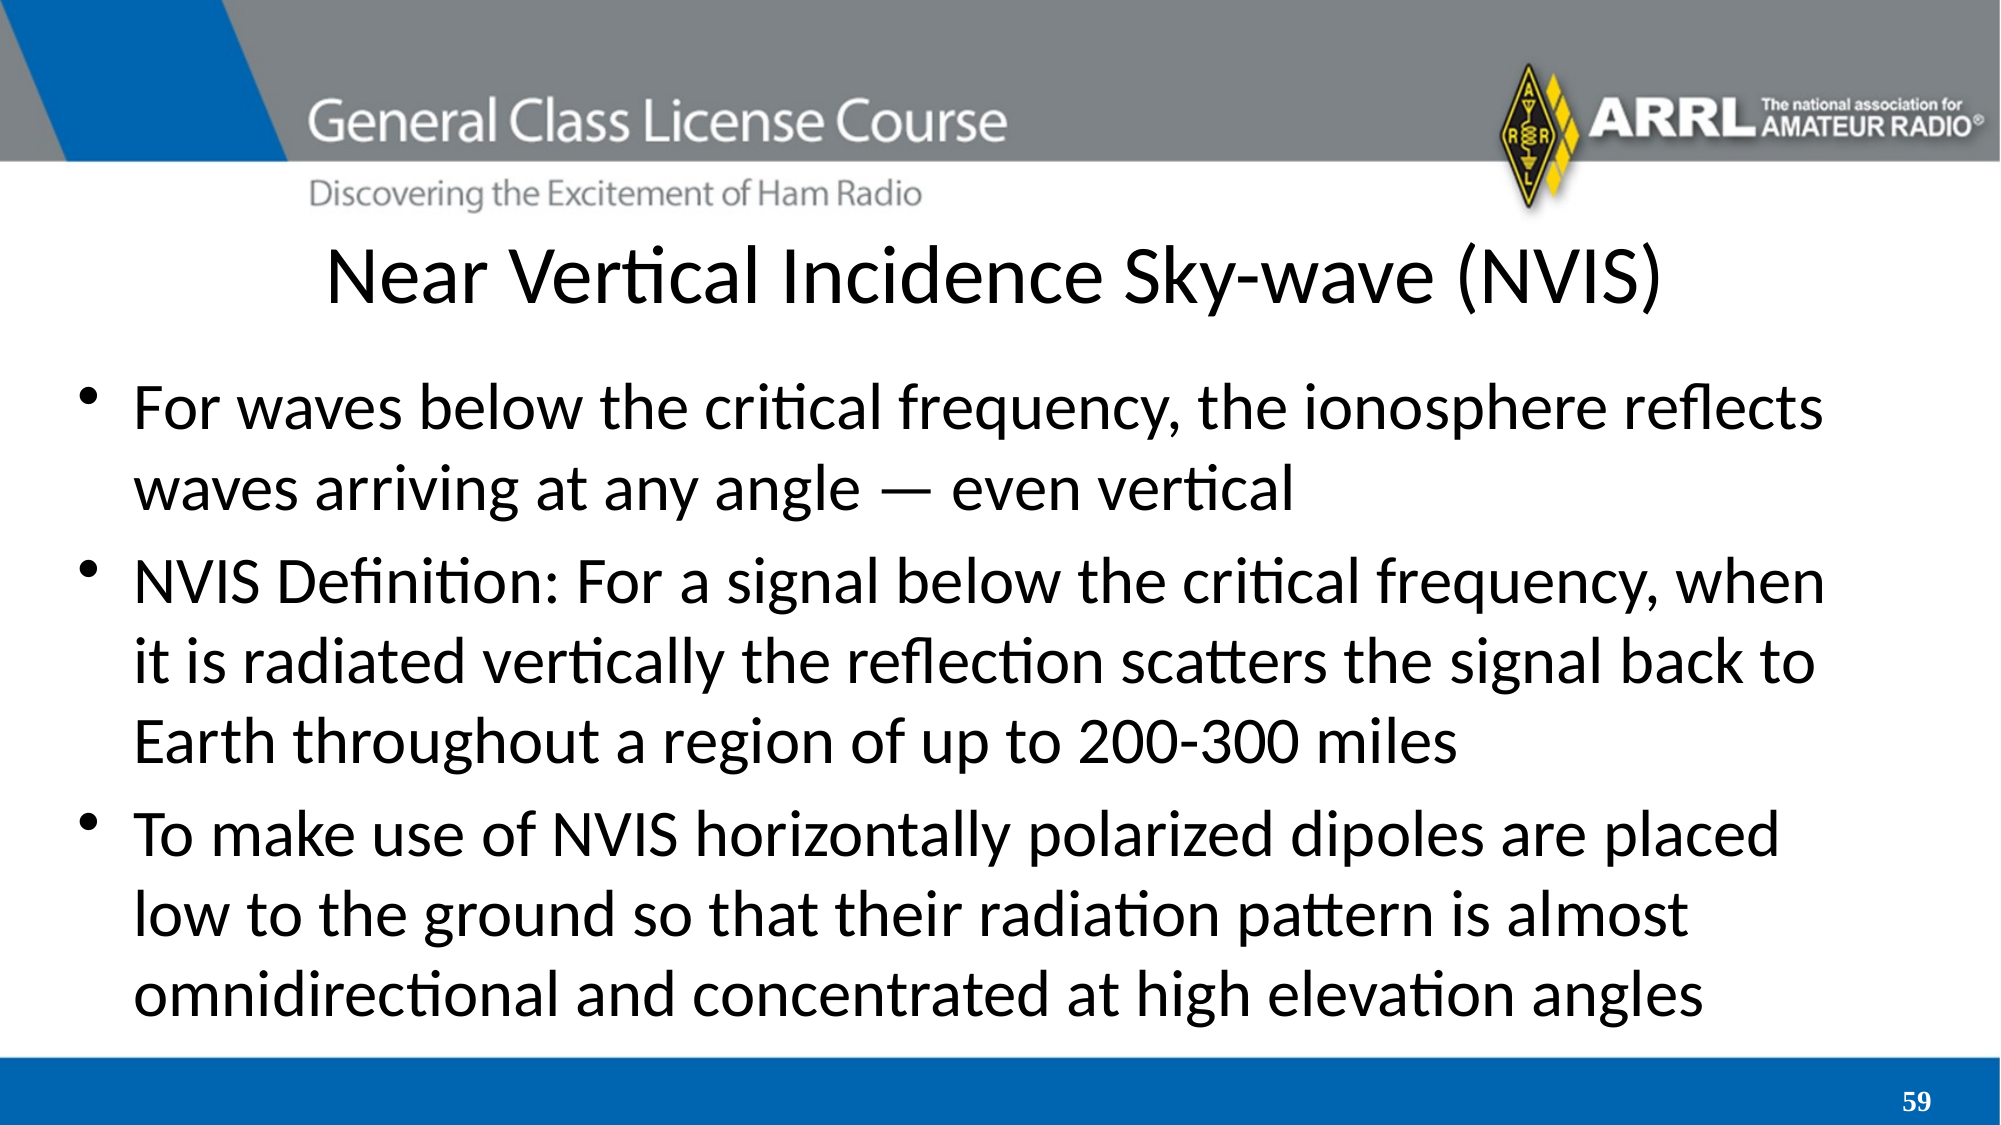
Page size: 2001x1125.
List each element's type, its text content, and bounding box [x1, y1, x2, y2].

picture [0, 0, 2001, 1125]
title Near Vertical Incidence Sky-wave (NVIS) [96, 212, 1897, 356]
list For waves below the critical frequency, the ionosphere reflects waves arriving at any angle — even vertical NVIS Definition: For a signal below the critical frequency, when it is radiated vertically the reflection scatters the signal back to Earth throughout a region of up to 200-300 miles To make use of NVIS horizontally polarized dipoles are placed low to the ground so that their radiation pattern is almost omnidirectional and concentrated at high elevation angles [62, 355, 1863, 1043]
